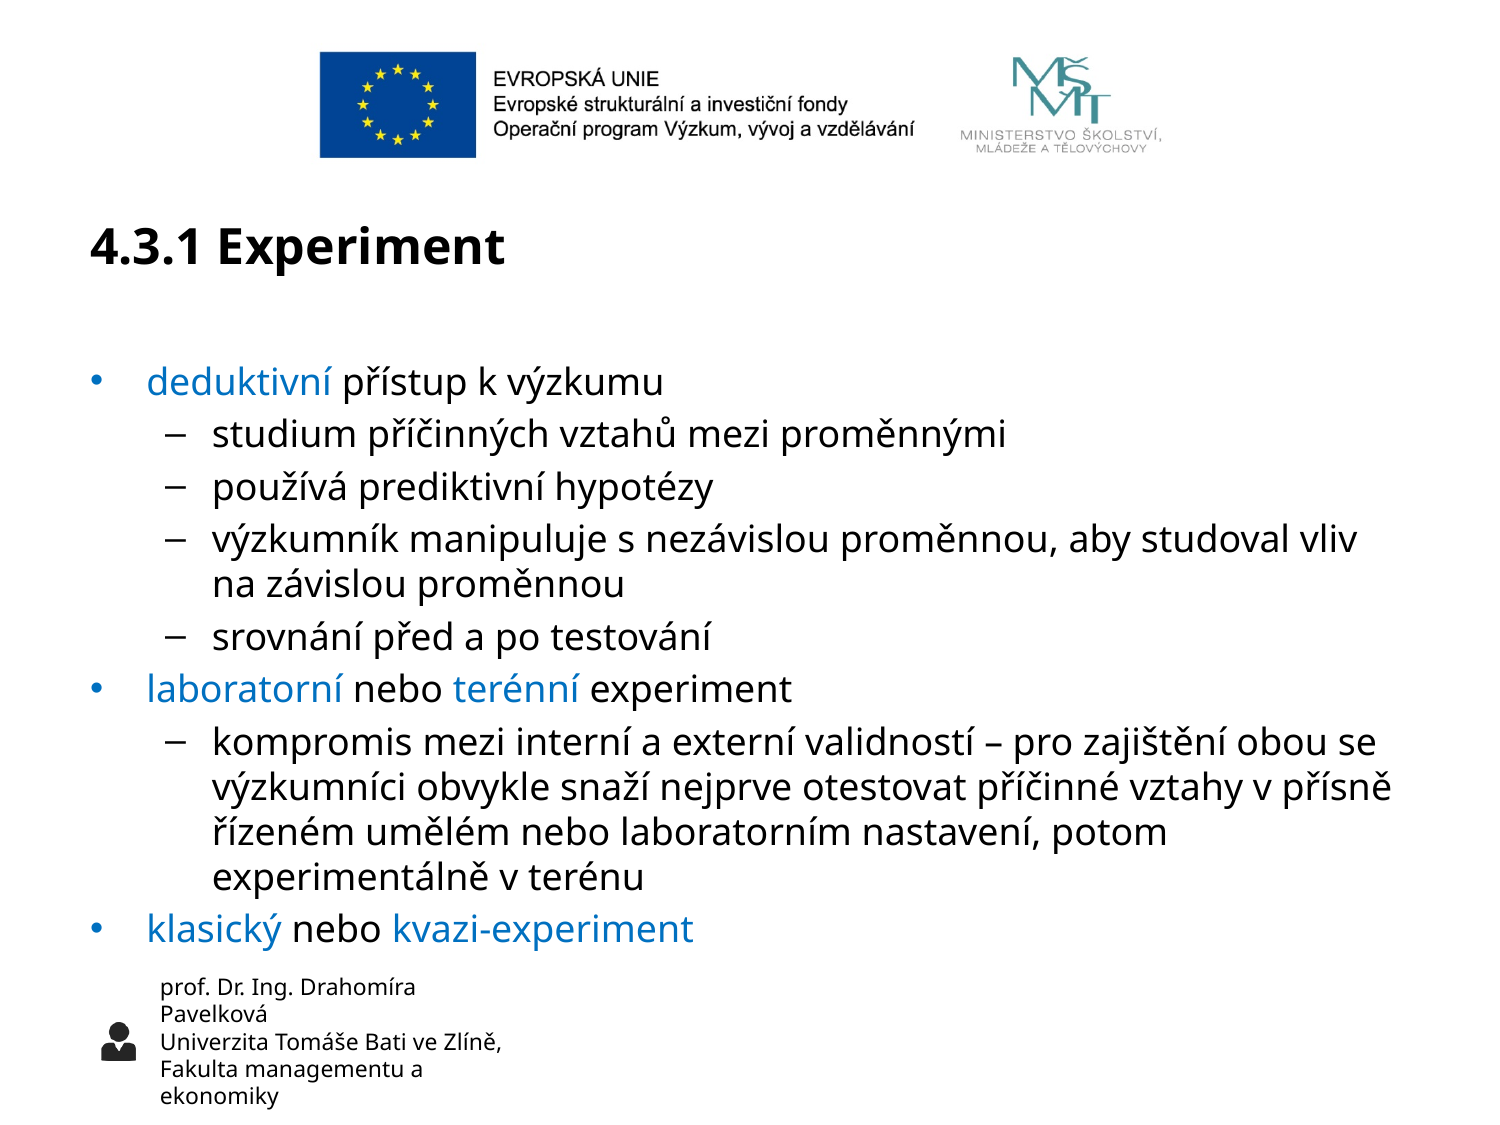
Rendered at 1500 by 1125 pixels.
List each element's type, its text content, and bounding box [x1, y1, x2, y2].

list deduktivní přístup k výzkumu studium příčinných vztahů mezi proměnnými používá prediktivní hypotézy výzkumník manipuluje s nezávislou proměnnou, aby studoval vliv na závislou proměnnou srovnání před a po testování laboratorní nebo terénní experiment kompromis mezi interní a externí validností – pro zajištění obou se výzkumníci obvykle snaží nejprve otestovat příčinné vztahy v přísně řízeném umělém nebo laboratorním nastavení, potom experimentálně v terénu klasický nebo kvazi-experiment [75, 349, 1425, 906]
picture [267, 0, 1213, 210]
footer prof. Dr. Ing. Drahomíra Pavelková Univerzita Tomáše Bati ve Zlíně, Fakulta managementu a ekonomiky [145, 999, 526, 1083]
title 4.3.1 Experiment [75, 185, 1425, 305]
picture [101, 1021, 136, 1062]
